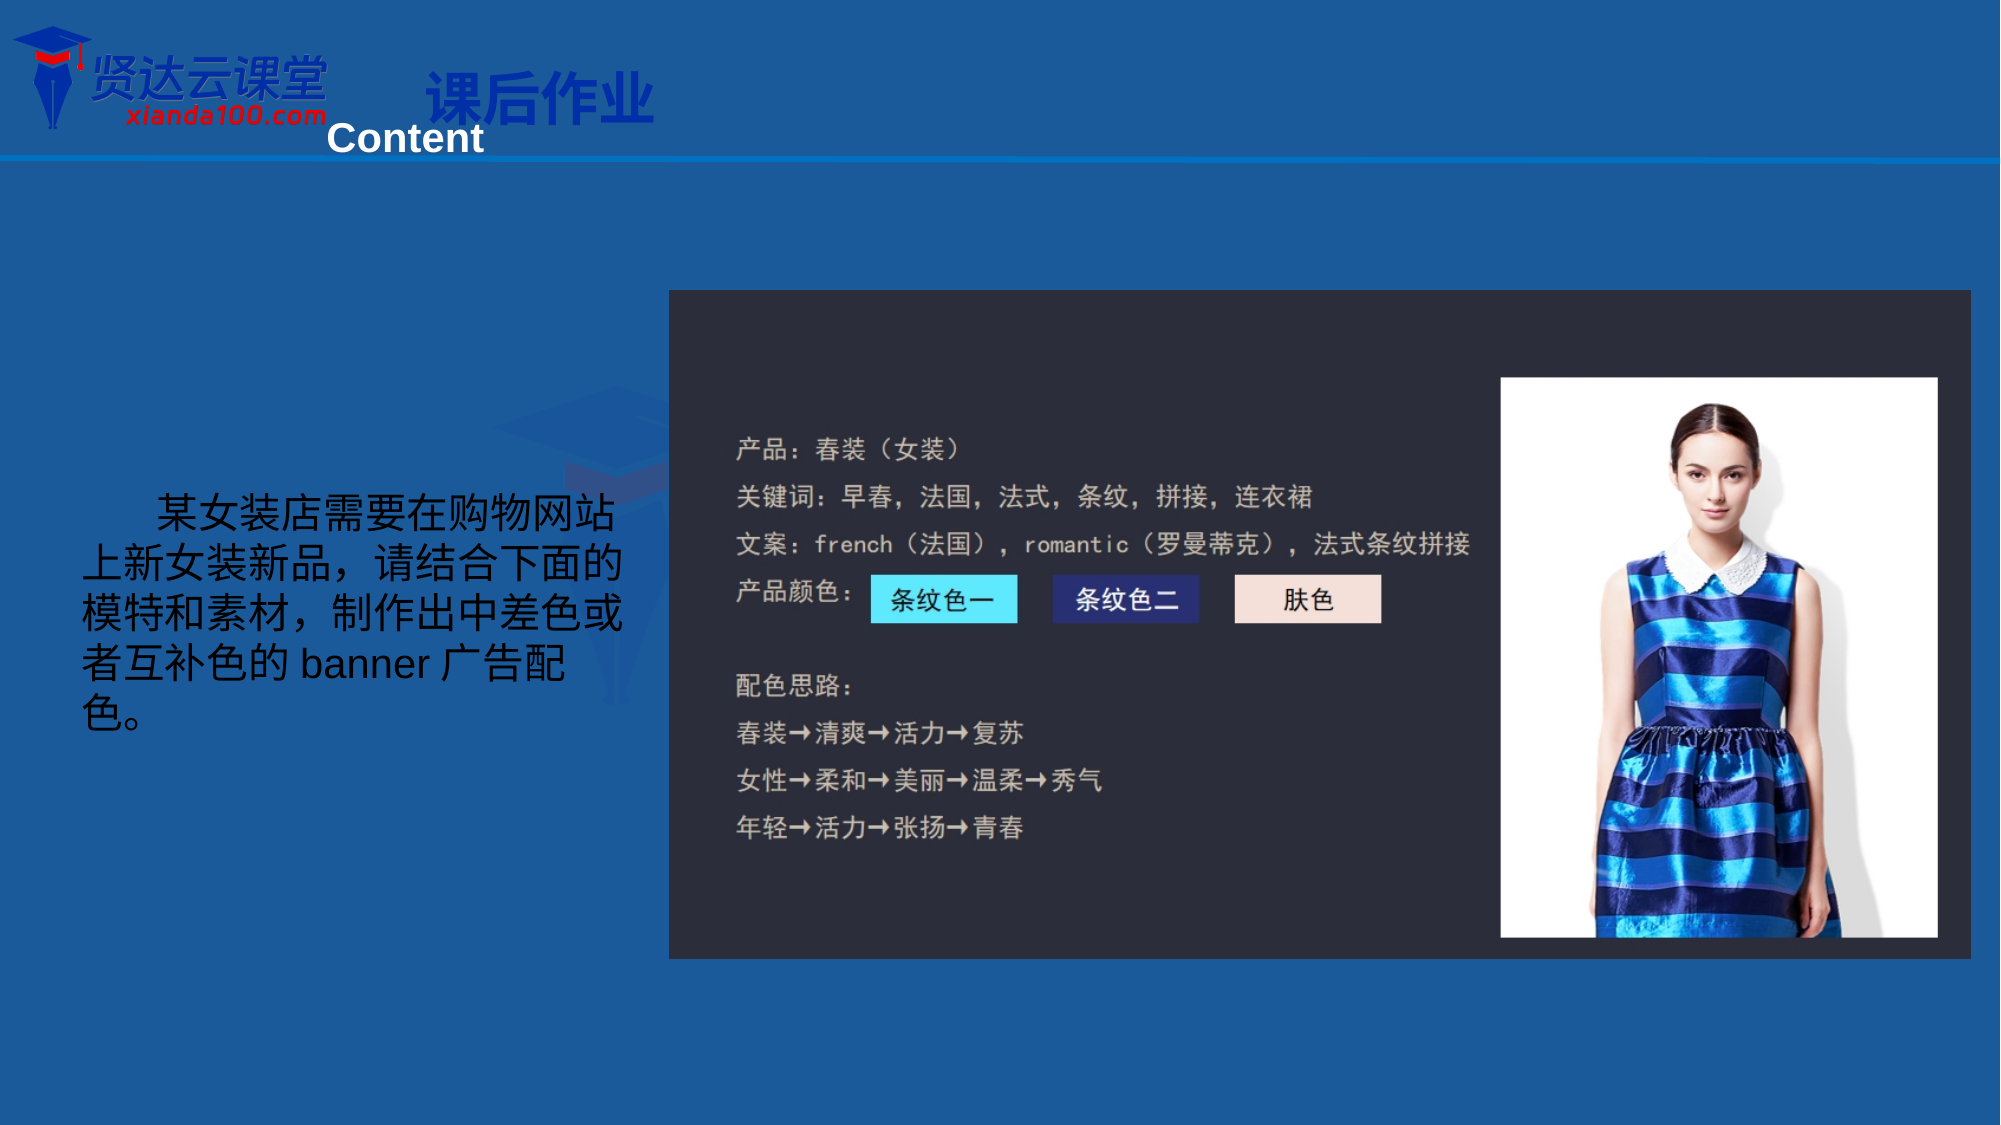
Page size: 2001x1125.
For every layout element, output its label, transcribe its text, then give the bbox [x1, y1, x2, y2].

picture [669, 290, 1971, 960]
picture [0, 7, 353, 155]
text_box 某女装店需要在购物网站上新女装新品，请结合下面的模特和素材，制作出中差色或者互补色的banner广告配色。 [66, 479, 662, 768]
text_box Content [311, 103, 767, 169]
text_box 课后作业 [409, 54, 883, 140]
